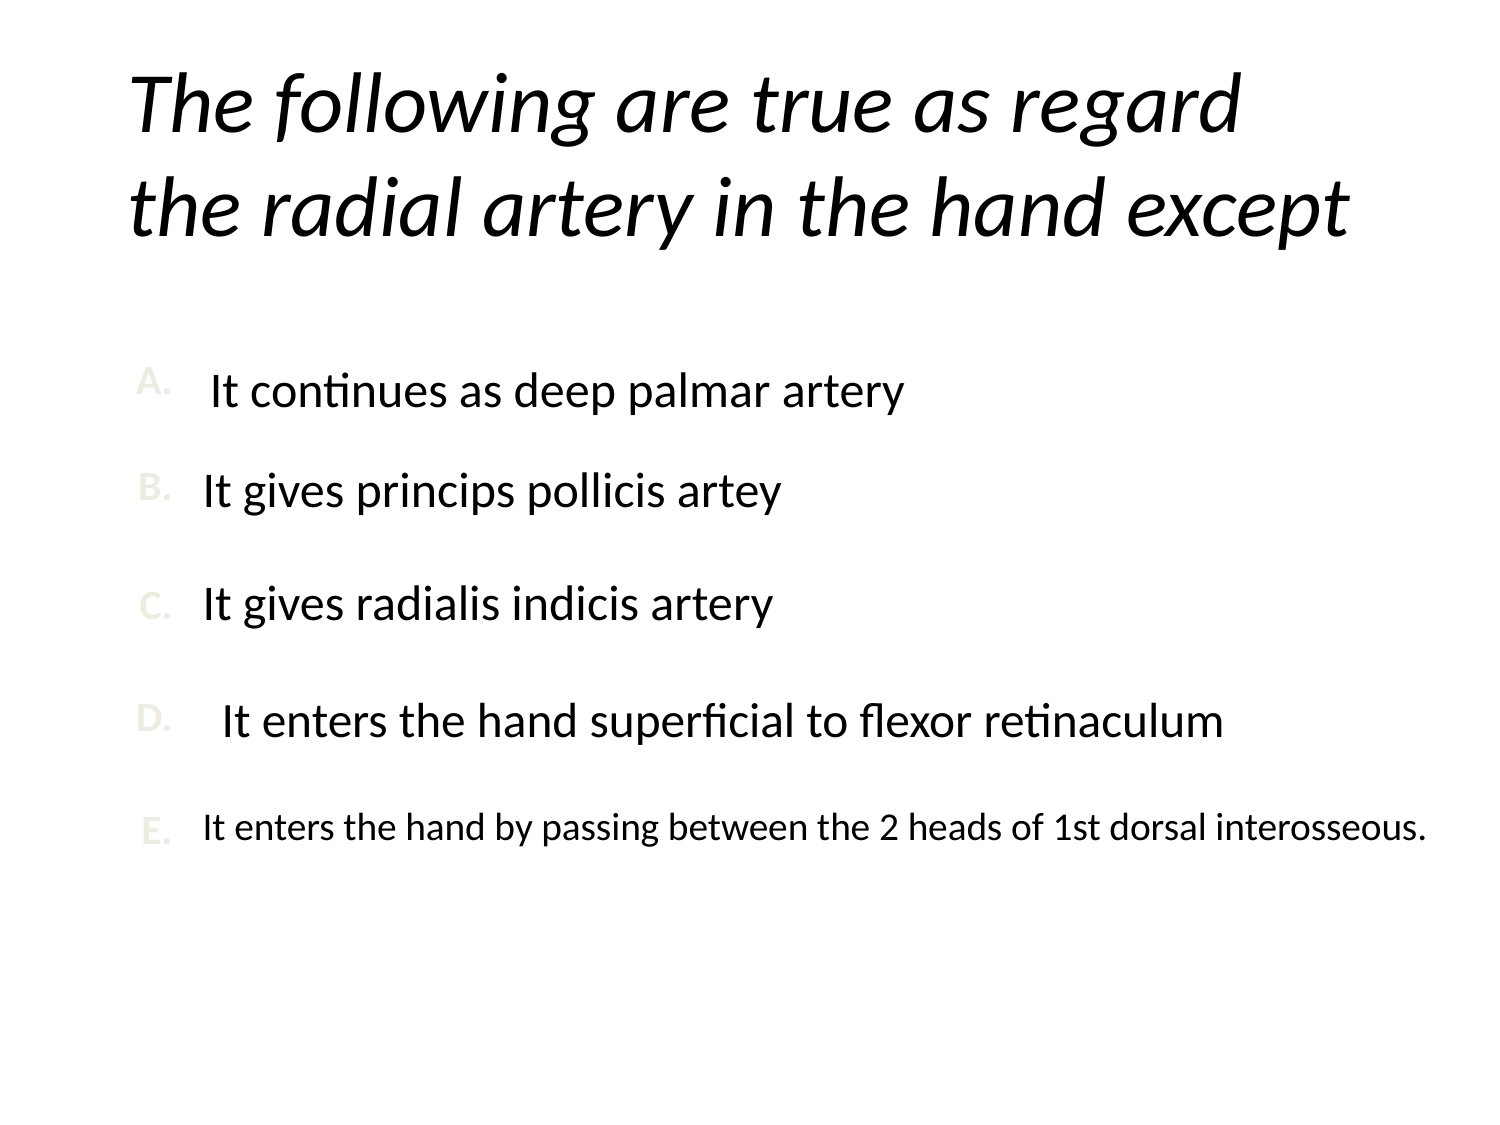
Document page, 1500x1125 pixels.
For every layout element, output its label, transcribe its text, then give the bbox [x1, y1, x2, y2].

list It enters the hand superficial to flexor retinaculum [206, 680, 1370, 756]
list It gives princips pollicis artey [187, 450, 1350, 525]
list It enters the hand by passing between the 2 heads of 1st dorsal interosseous. [187, 787, 1459, 863]
title The following are true as regard the radial artery in the hand except [112, 37, 1375, 263]
list It continues as deep palmar artery [194, 349, 1358, 425]
list It gives radialis indicis artery [187, 562, 1350, 638]
